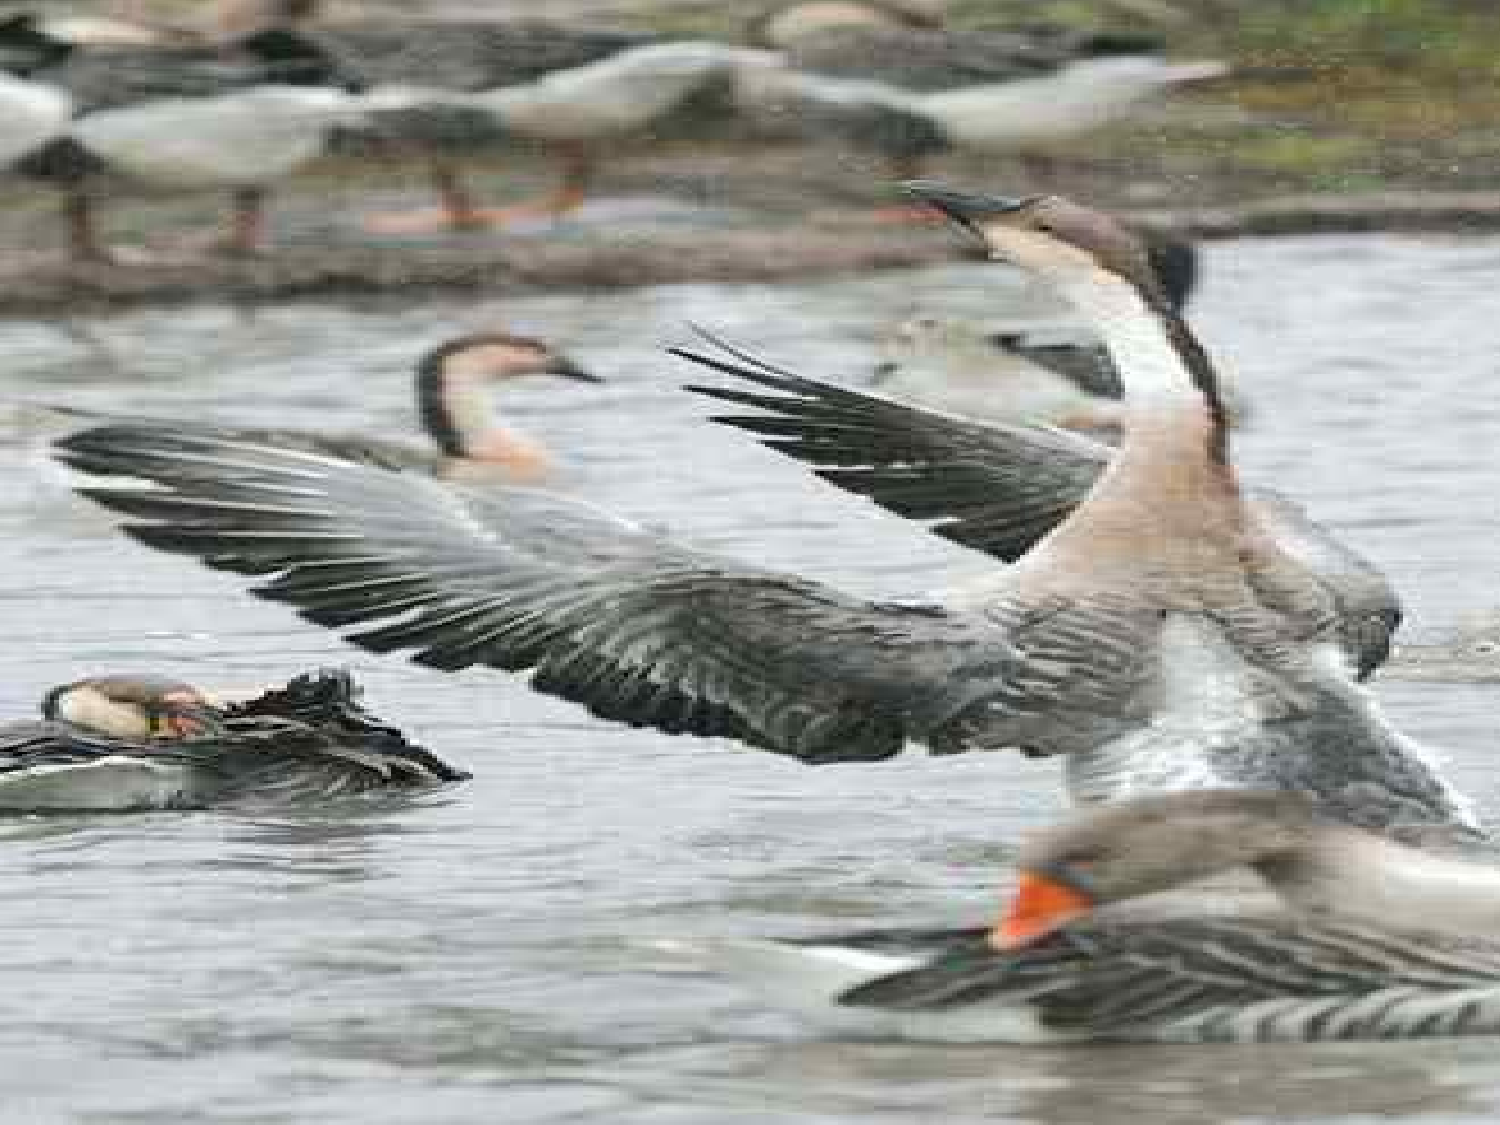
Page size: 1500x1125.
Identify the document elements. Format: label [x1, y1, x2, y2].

list [0, 0, 1500, 1125]
